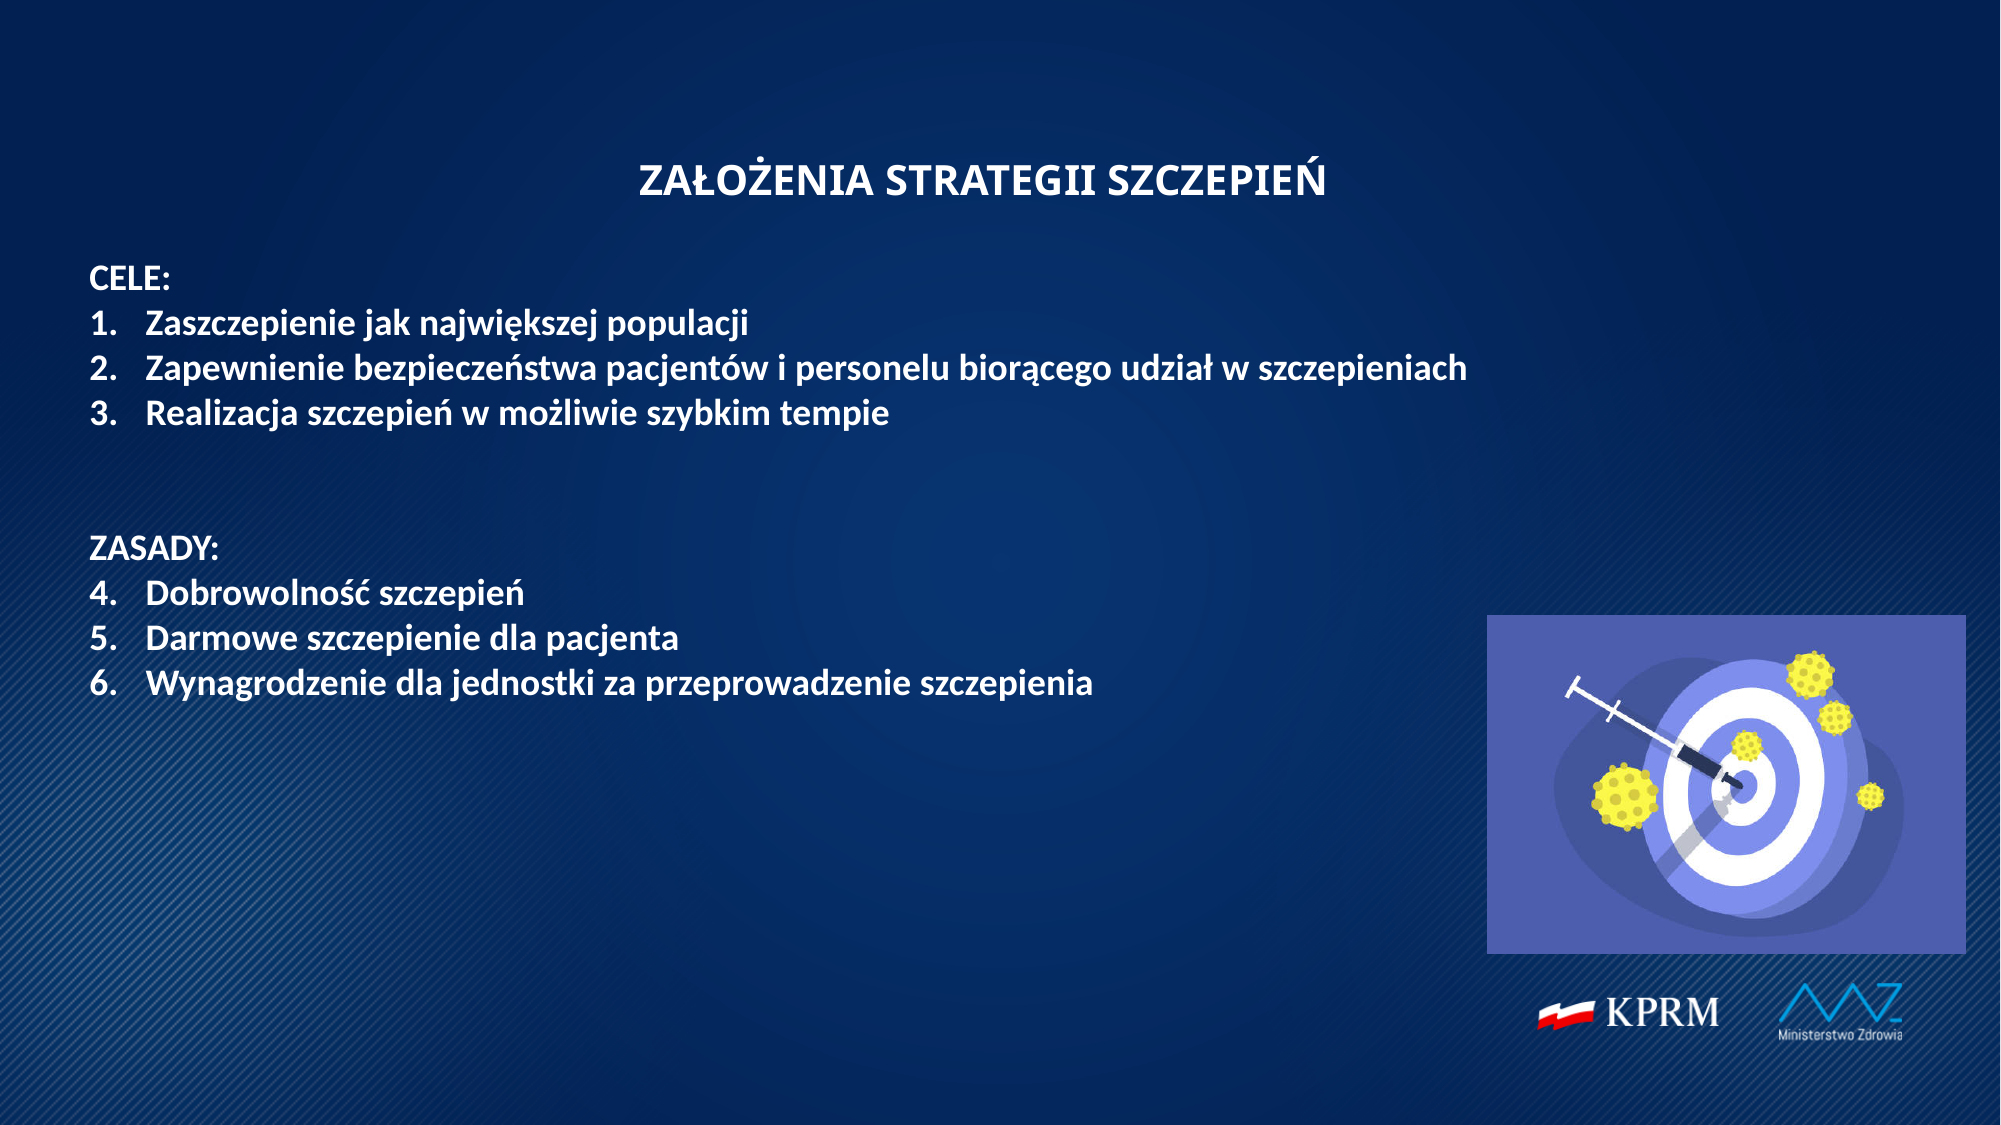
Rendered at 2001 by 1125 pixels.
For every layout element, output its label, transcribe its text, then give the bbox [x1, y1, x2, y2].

text_box ZAŁOŻENIA STRATEGII SZCZEPIEŃ CELE: Zaszczepienie jak największej populacji Zapewnienie bezpieczeństwa pacjentów i personelu biorącego udział w szczepieniach Realizacja szczepień w możliwie szybkim tempie ZASADY: Dobrowolność szczepień Darmowe szczepienie dla pacjenta Wynagrodzenie dla jednostki za przeprowadzenie szczepienia [89, 153, 1879, 711]
picture [0, 0, 2001, 1125]
